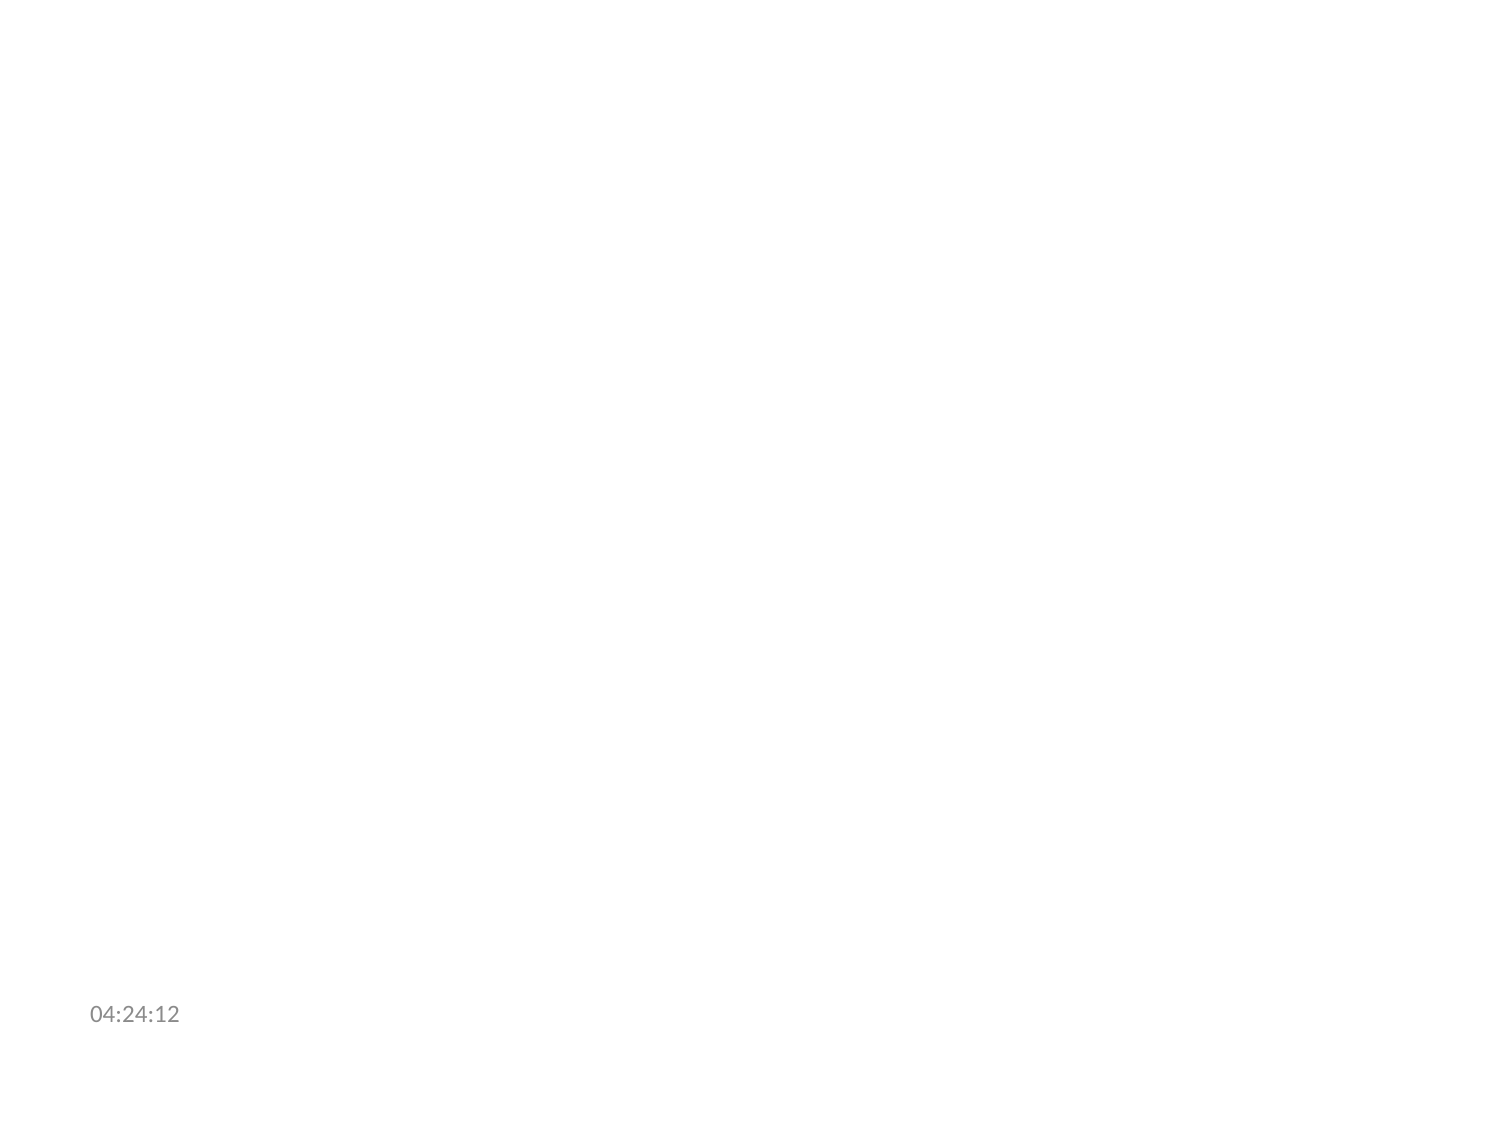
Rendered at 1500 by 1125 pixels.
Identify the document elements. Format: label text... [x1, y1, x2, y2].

text_box 15:35:09 [75, 982, 425, 1043]
